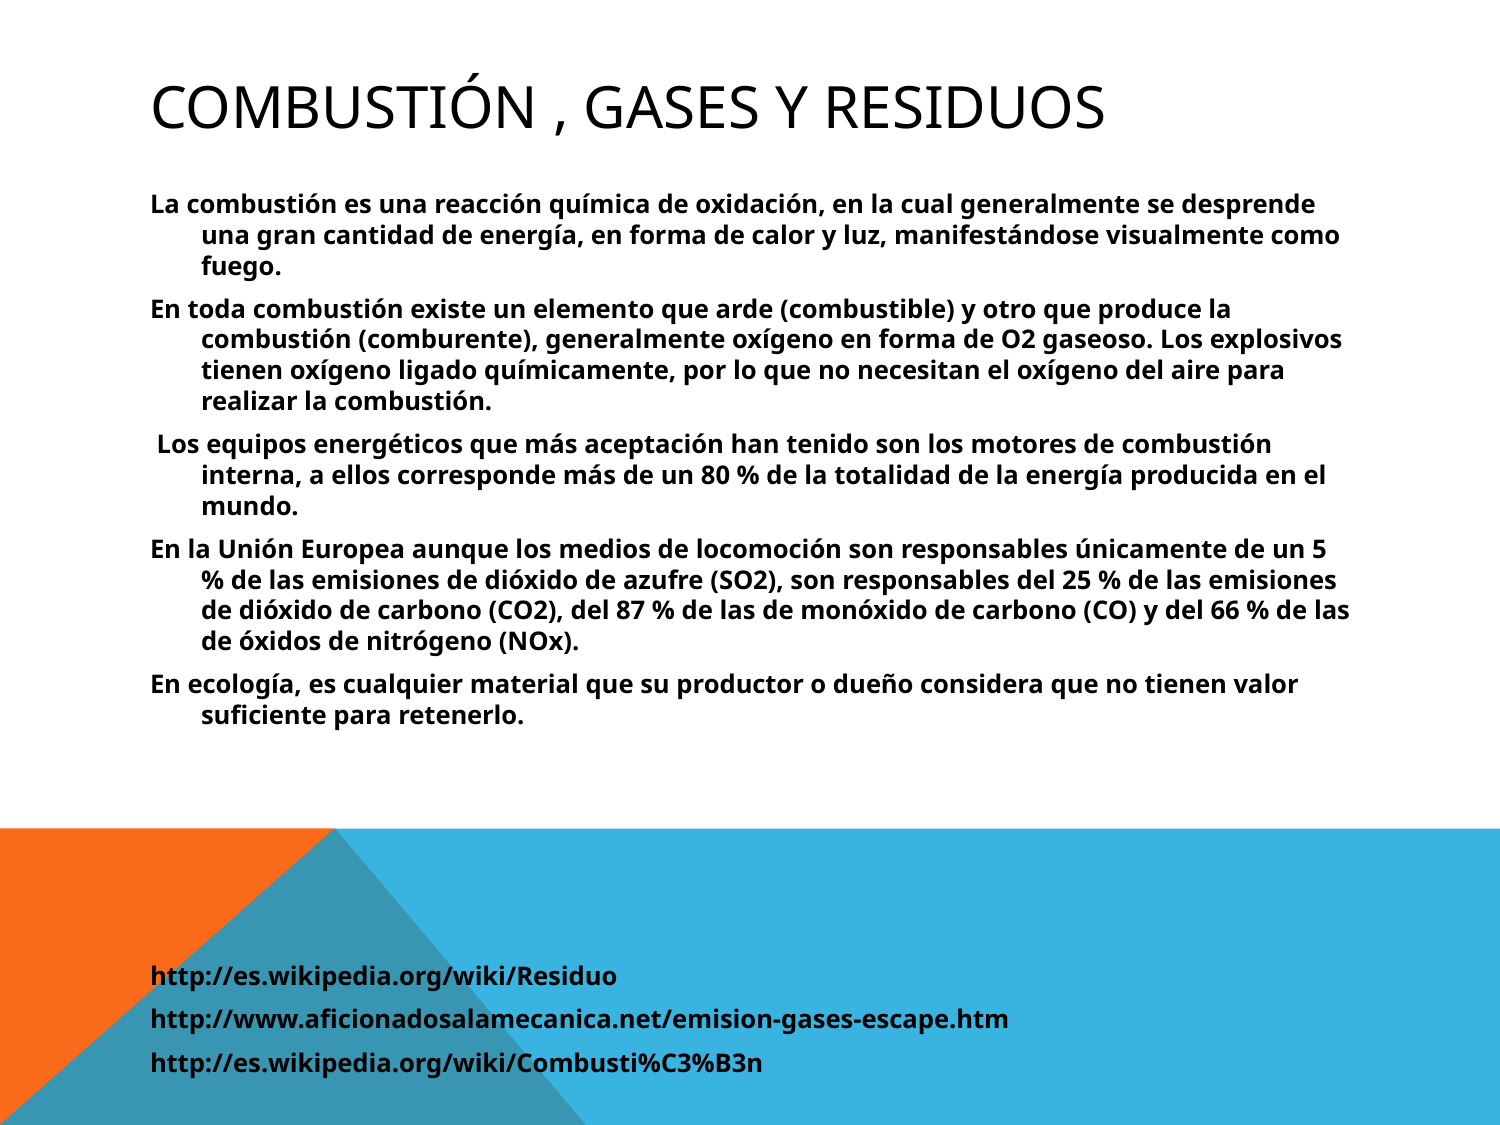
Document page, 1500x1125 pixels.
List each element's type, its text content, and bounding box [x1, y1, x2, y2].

list La combustión es una reacción química de oxidación, en la cual generalmente se desprende una gran cantidad de energía, en forma de calor y luz, manifestándose visualmente como fuego. En toda combustión existe un elemento que arde (combustible) y otro que produce la combustión (comburente), generalmente oxígeno en forma de O2 gaseoso. Los explosivos tienen oxígeno ligado químicamente, por lo que no necesitan el oxígeno del aire para realizar la combustión. Los equipos energéticos que más aceptación han tenido son los motores de combustión interna, a ellos corresponde más de un 80 % de la totalidad de la energía producida en el mundo. En la Unión Europea aunque los medios de locomoción son responsables únicamente de un 5 % de las emisiones de dióxido de azufre (SO2), son responsables del 25 % de las emisiones de dióxido de carbono (CO2), del 87 % de las de monóxido de carbono (CO) y del 66 % de las de óxidos de nitrógeno (NOx). En ecología, es cualquier material que su productor o dueño considera que no tienen valor suficiente para retenerlo. http://es.wikipedia.org/wiki/Residuo http://www.aficionadosalamecanica.net/emision-gases-escape.htm http://es.wikipedia.org/wiki/Combusti%C3%B3n [135, 180, 1369, 1094]
title Combustión , gases y residuos [135, 60, 1369, 150]
